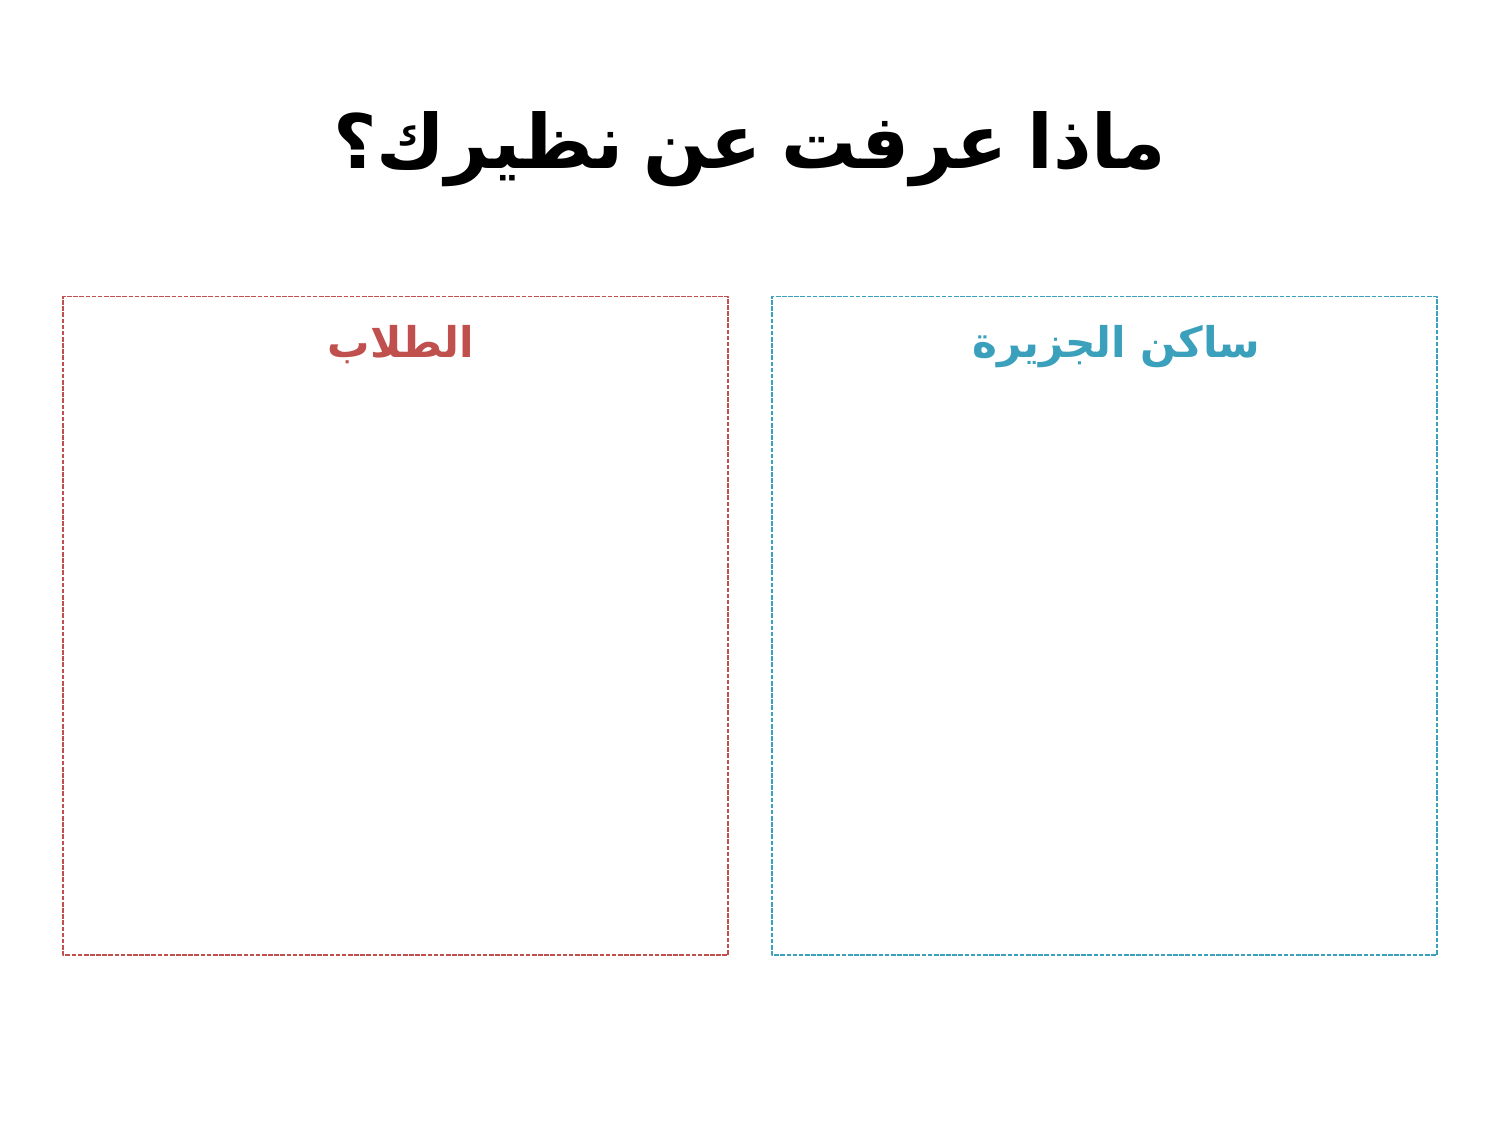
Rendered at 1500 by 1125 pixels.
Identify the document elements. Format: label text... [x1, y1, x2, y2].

text_box [771, 296, 1437, 955]
text_box [63, 296, 729, 955]
text_box ساكن الجزيرة [771, 307, 1448, 966]
title ماذا عرفت عن نظيرك؟ [75, 45, 1425, 233]
list الطلاب [63, 307, 740, 966]
